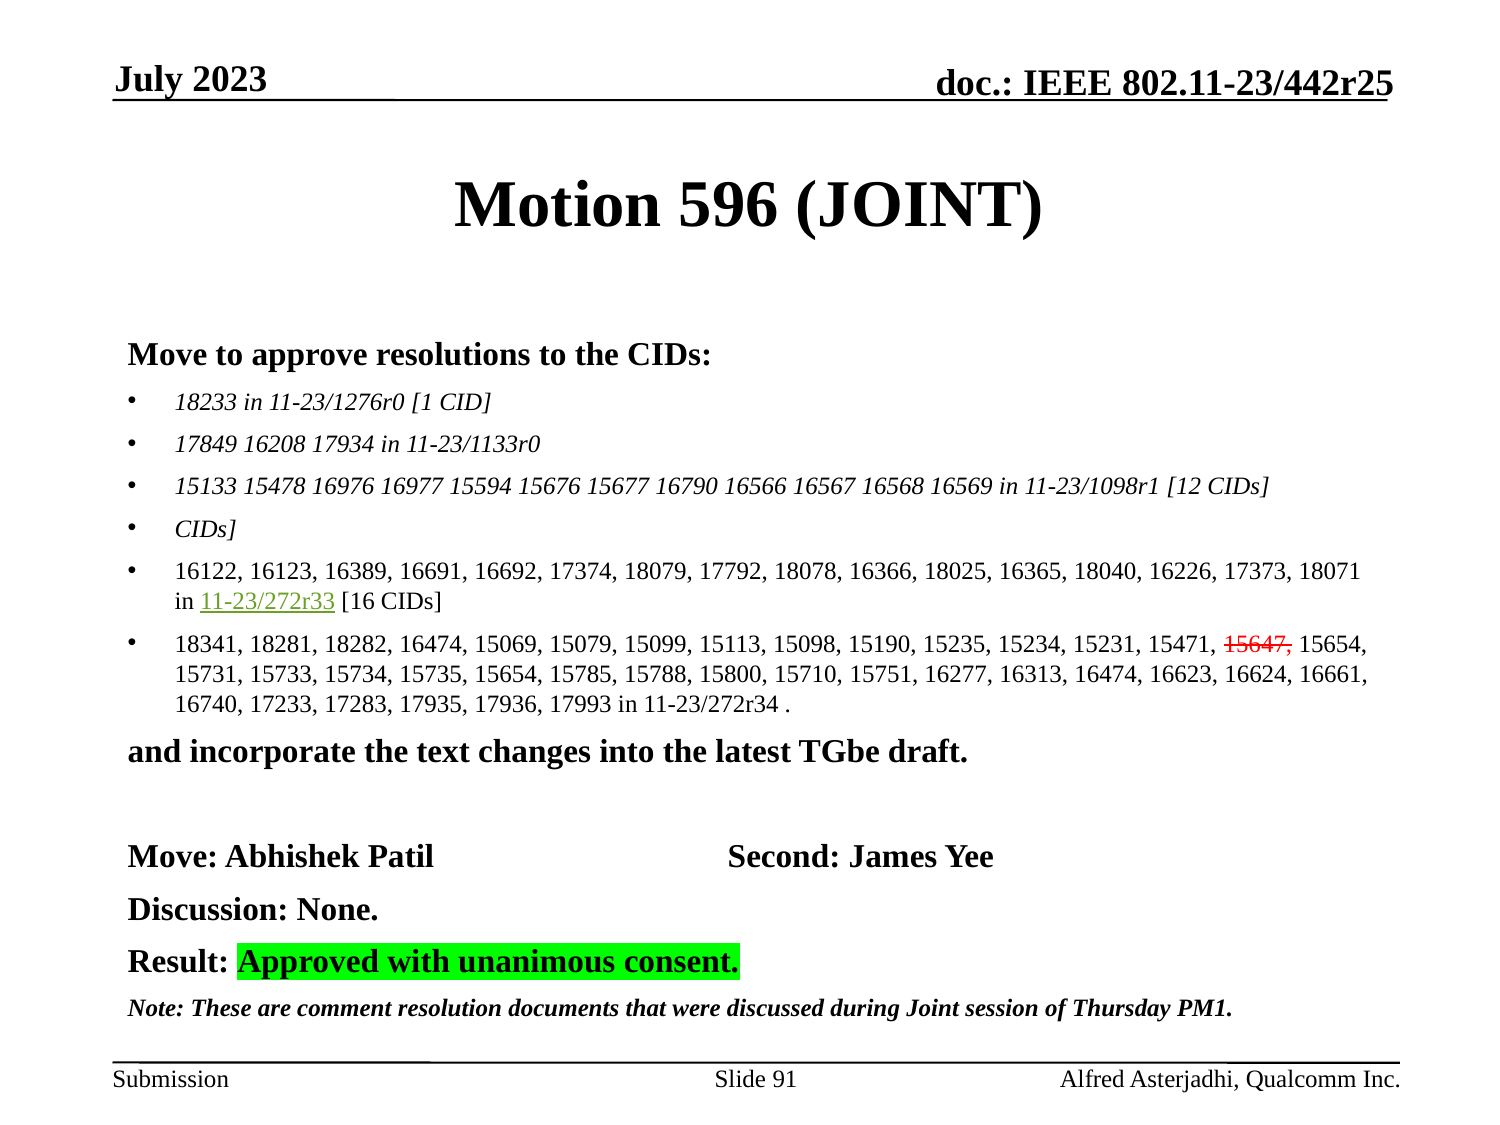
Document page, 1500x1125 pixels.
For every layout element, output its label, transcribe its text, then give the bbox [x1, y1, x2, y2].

slide_number Slide 91 [712, 1061, 800, 1123]
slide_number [114, 54, 423, 100]
list Move to approve resolutions to the CIDs: 18233 in 11-23/1276r0 [1 CID] 17849 16208 17934 in 11-23/1133r0 15133 15478 16976 16977 15594 15676 15677 16790 16566 16567 16568 16569 in 11-23/1098r1 [12 CIDs] CIDs] 16122, 16123, 16389, 16691, 16692, 17374, 18079, 17792, 18078, 16366, 18025, 16365, 18040, 16226, 17373, 18071 in 11-23/272r33 [16 CIDs] 18341, 18281, 18282, 16474, 15069, 15079, 15099, 15113, 15098, 15190, 15235, 15234, 15231, 15471, 15647, 15654, 15731, 15733, 15734, 15735, 15654, 15785, 15788, 15800, 15710, 15751, 16277, 16313, 16474, 16623, 16624, 16661, 16740, 17233, 17283, 17935, 17936, 17993 in 11-23/272r34 . and incorporate the text changes into the latest TGbe draft. Move: Abhishek Patil Second: James Yee Discussion: None. Result: Approved with unanimous consent. Note: These are comment resolution documents that were discussed during Joint session of Thursday PM1. [112, 324, 1388, 1063]
footer Alfred Asterjadhi, Qualcomm Inc. [878, 1061, 1402, 1093]
title Motion 596 (JOINT) [112, 112, 1388, 288]
